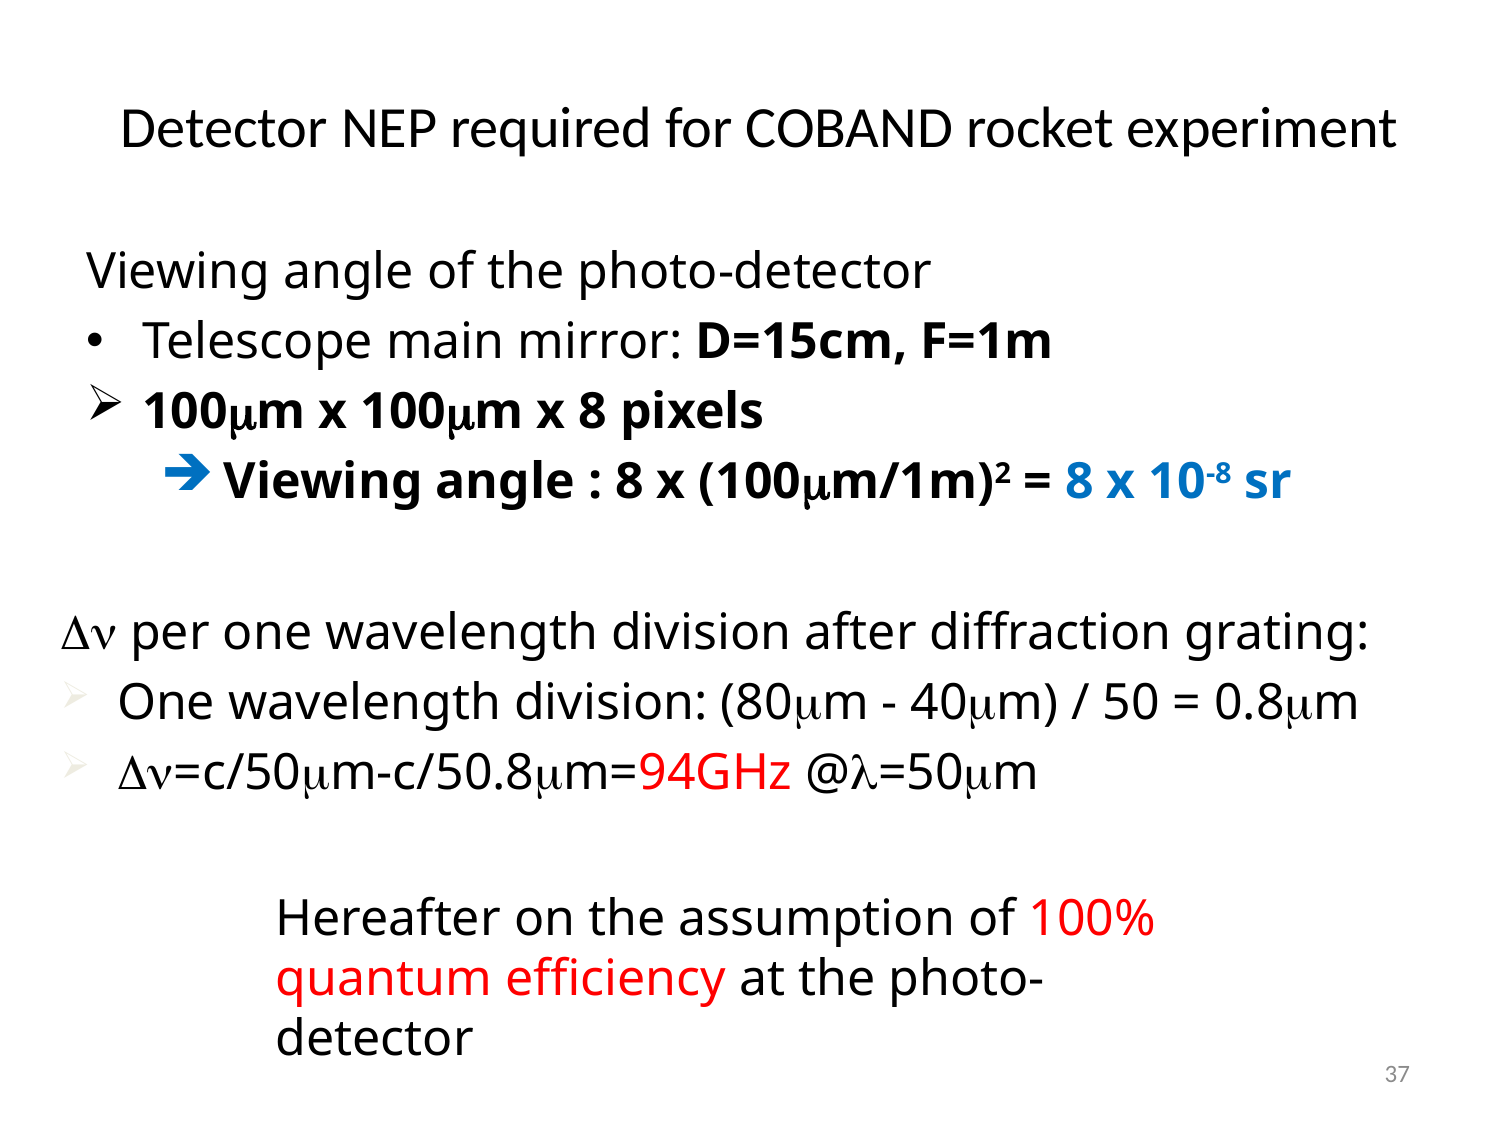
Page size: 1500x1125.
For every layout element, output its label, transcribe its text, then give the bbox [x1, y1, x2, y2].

text_box [194, 1003, 1500, 1125]
text_box Hereafter on the assumption of 100% quantum efficiency at the photo-detector [260, 877, 1199, 1047]
slide_number 37 [1074, 1042, 1425, 1103]
text_box  per one wavelength division after diffraction grating: One wavelength division: (80m - 40m) / 50 = 0.8m =c/50m-c/50.8m=94GHz @=50m [45, 592, 1496, 836]
list Viewing angle of the photo-detector Telescope main mirror: D=15cm, F=1m 100m x 100m x 8 pixels Viewing angle : 8 x (100m/1m)2 = 8 x 10-8 sr [71, 231, 1388, 576]
title Detector NEP required for COBAND rocket experiment [56, 67, 1463, 182]
